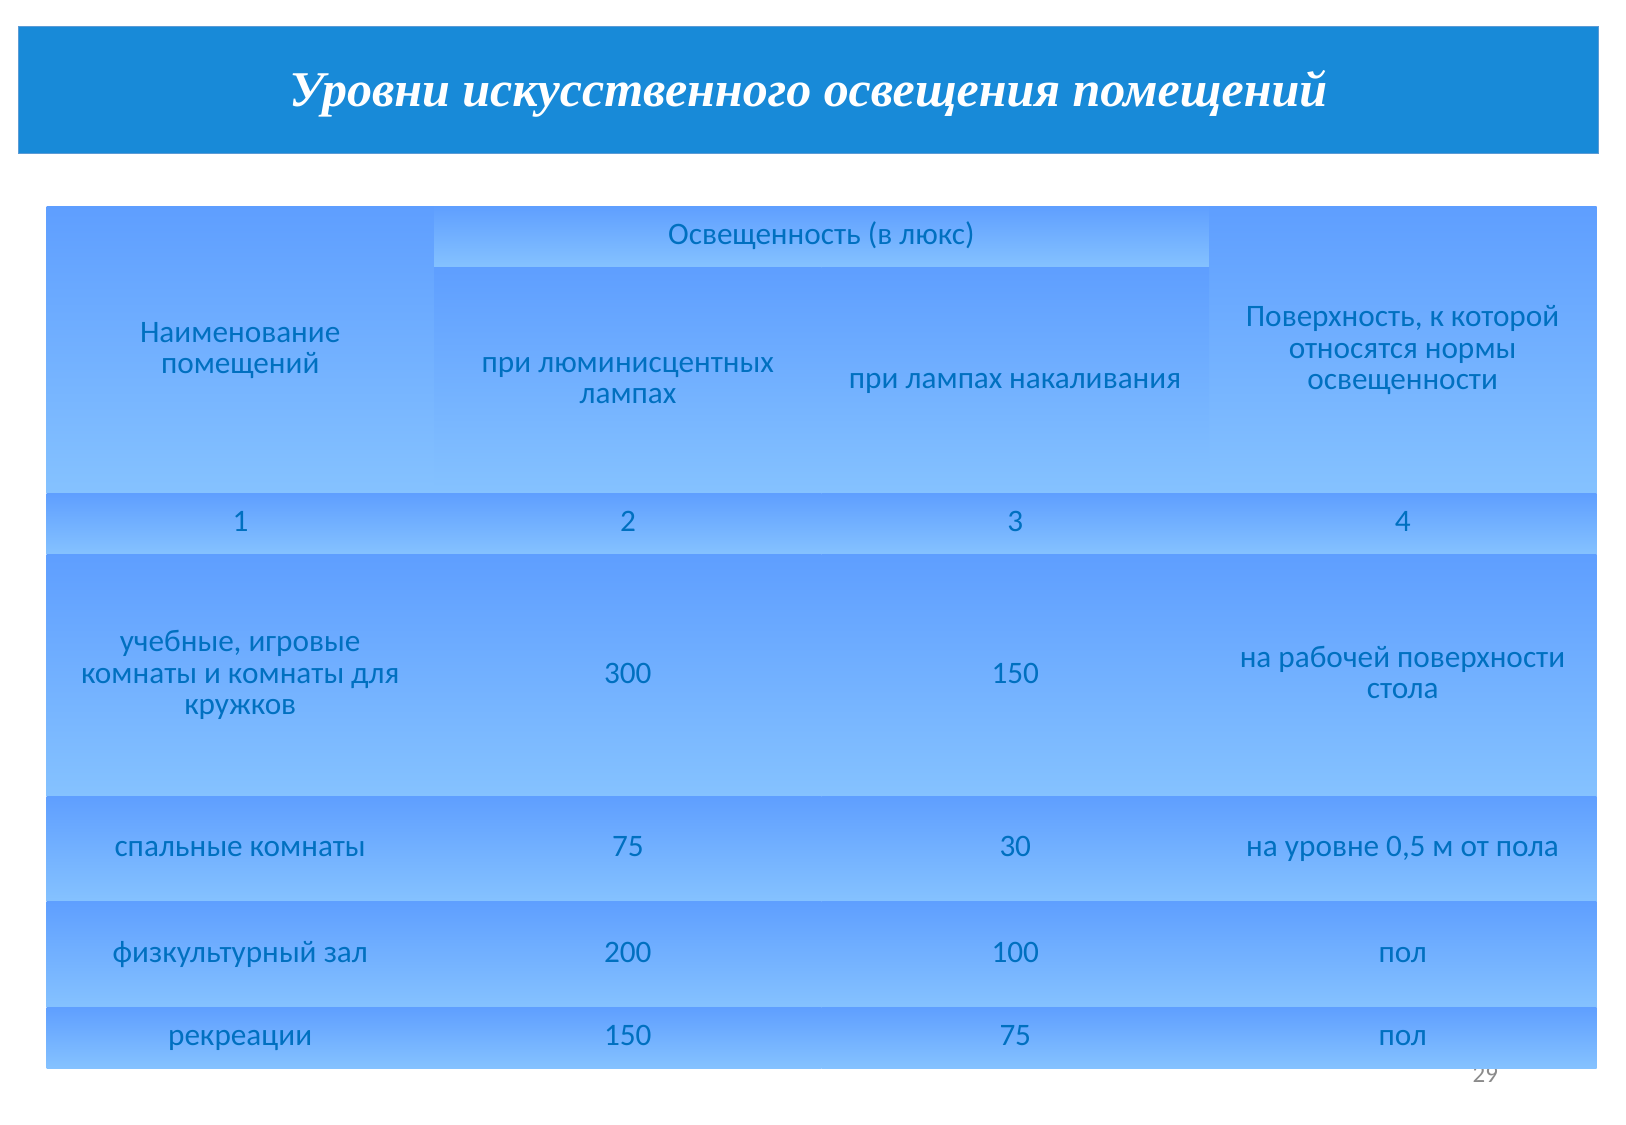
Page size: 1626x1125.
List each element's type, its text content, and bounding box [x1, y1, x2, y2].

table_cell 3 [822, 494, 1209, 554]
table_header Освещенность (в люкс) [434, 207, 1209, 267]
table_cell физкультурный зал [47, 902, 434, 1008]
table_cell пол [1209, 902, 1596, 1008]
table_cell 150 [434, 1008, 822, 1068]
table_cell 100 [822, 902, 1209, 1008]
table_cell 30 [822, 796, 1209, 902]
table_cell 4 [1209, 494, 1596, 554]
table_cell при люминисцентных лампах [434, 267, 822, 494]
slide_number 29 [1147, 1068, 1514, 1103]
table_cell 300 [434, 554, 822, 796]
table_cell учебные, игровые комнаты и комнаты для кружков [47, 554, 434, 796]
table_cell 1 [47, 494, 434, 554]
title Уровни искусственного освещения помещений [18, 26, 1599, 154]
table_cell спальные комнаты [47, 796, 434, 902]
table_cell на рабочей поверхности стола [1209, 554, 1596, 796]
table_cell на уровне 0,5 м от пола [1209, 796, 1596, 902]
table_header Наименование помещений [47, 207, 434, 494]
table_cell 75 [434, 796, 822, 902]
table_cell рекреации [47, 1008, 434, 1068]
table_header Поверхность, к которой относятся нормы освещенности [1209, 207, 1596, 494]
table_cell 200 [434, 902, 822, 1008]
table_cell 75 [822, 1008, 1209, 1068]
table_cell 150 [822, 554, 1209, 796]
table_cell пол [1209, 1008, 1596, 1068]
table_cell 2 [434, 494, 822, 554]
table_cell при лампах накаливания [822, 267, 1209, 494]
